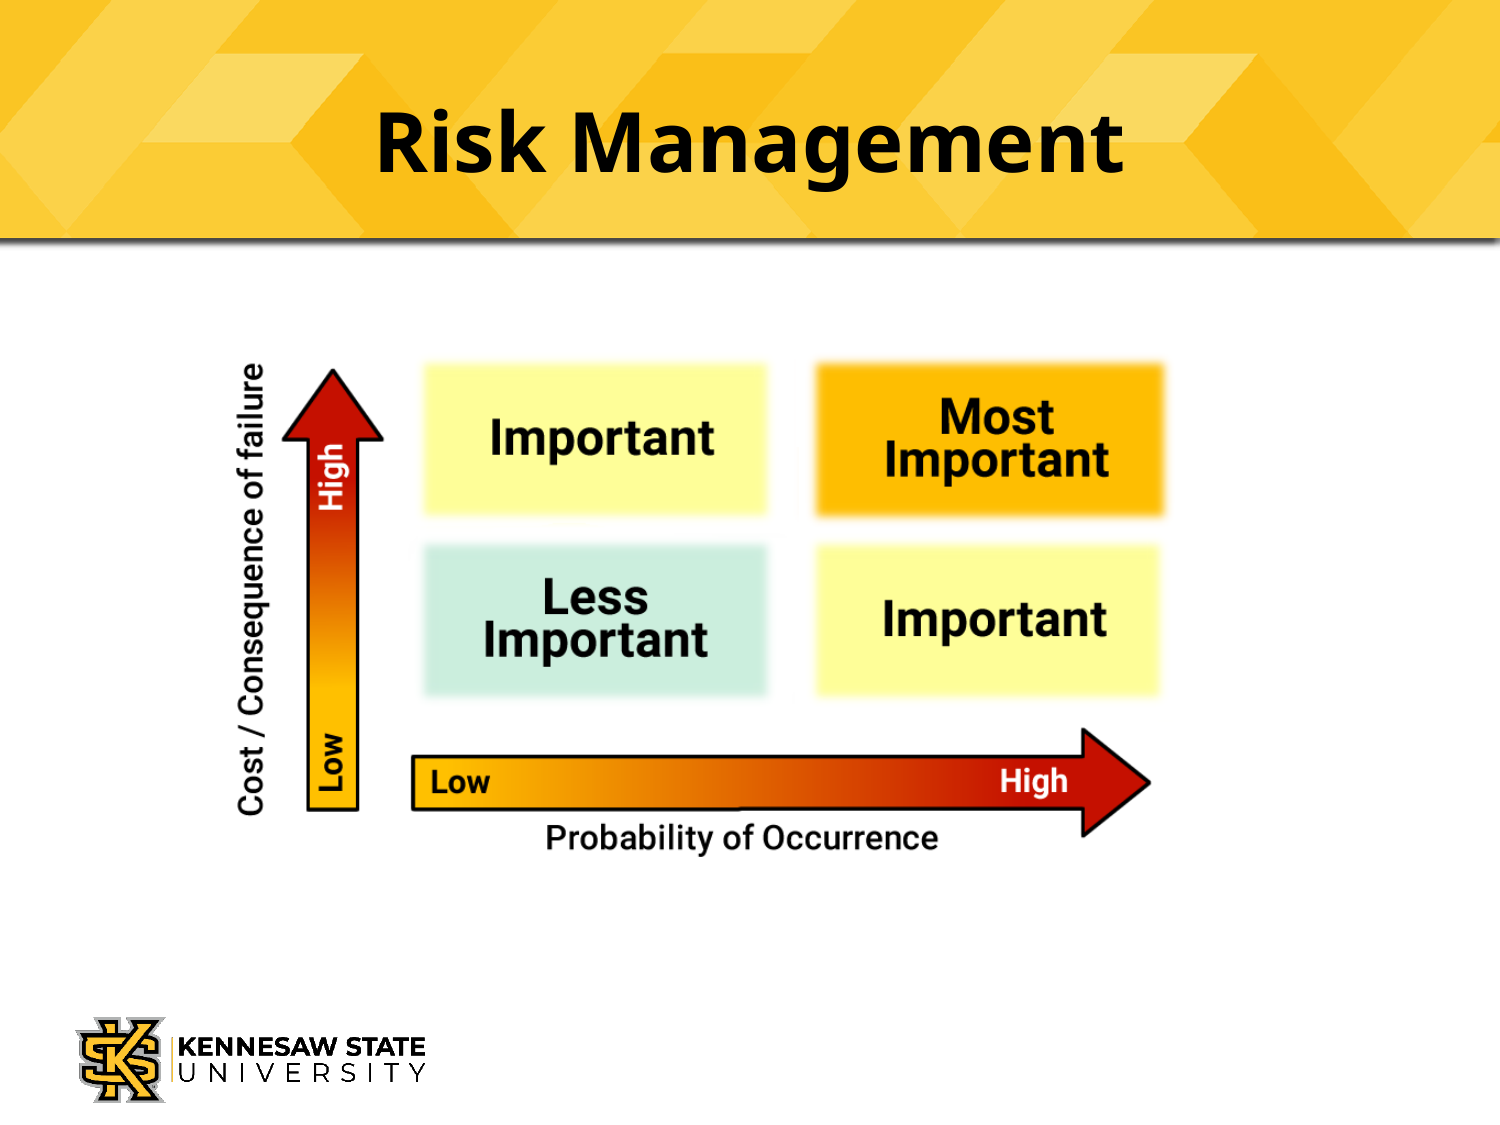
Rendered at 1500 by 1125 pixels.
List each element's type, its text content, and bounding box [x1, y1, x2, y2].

title Risk Management [75, 45, 1425, 233]
picture [212, 312, 1243, 881]
picture [0, 0, 1500, 251]
picture [75, 1017, 425, 1103]
